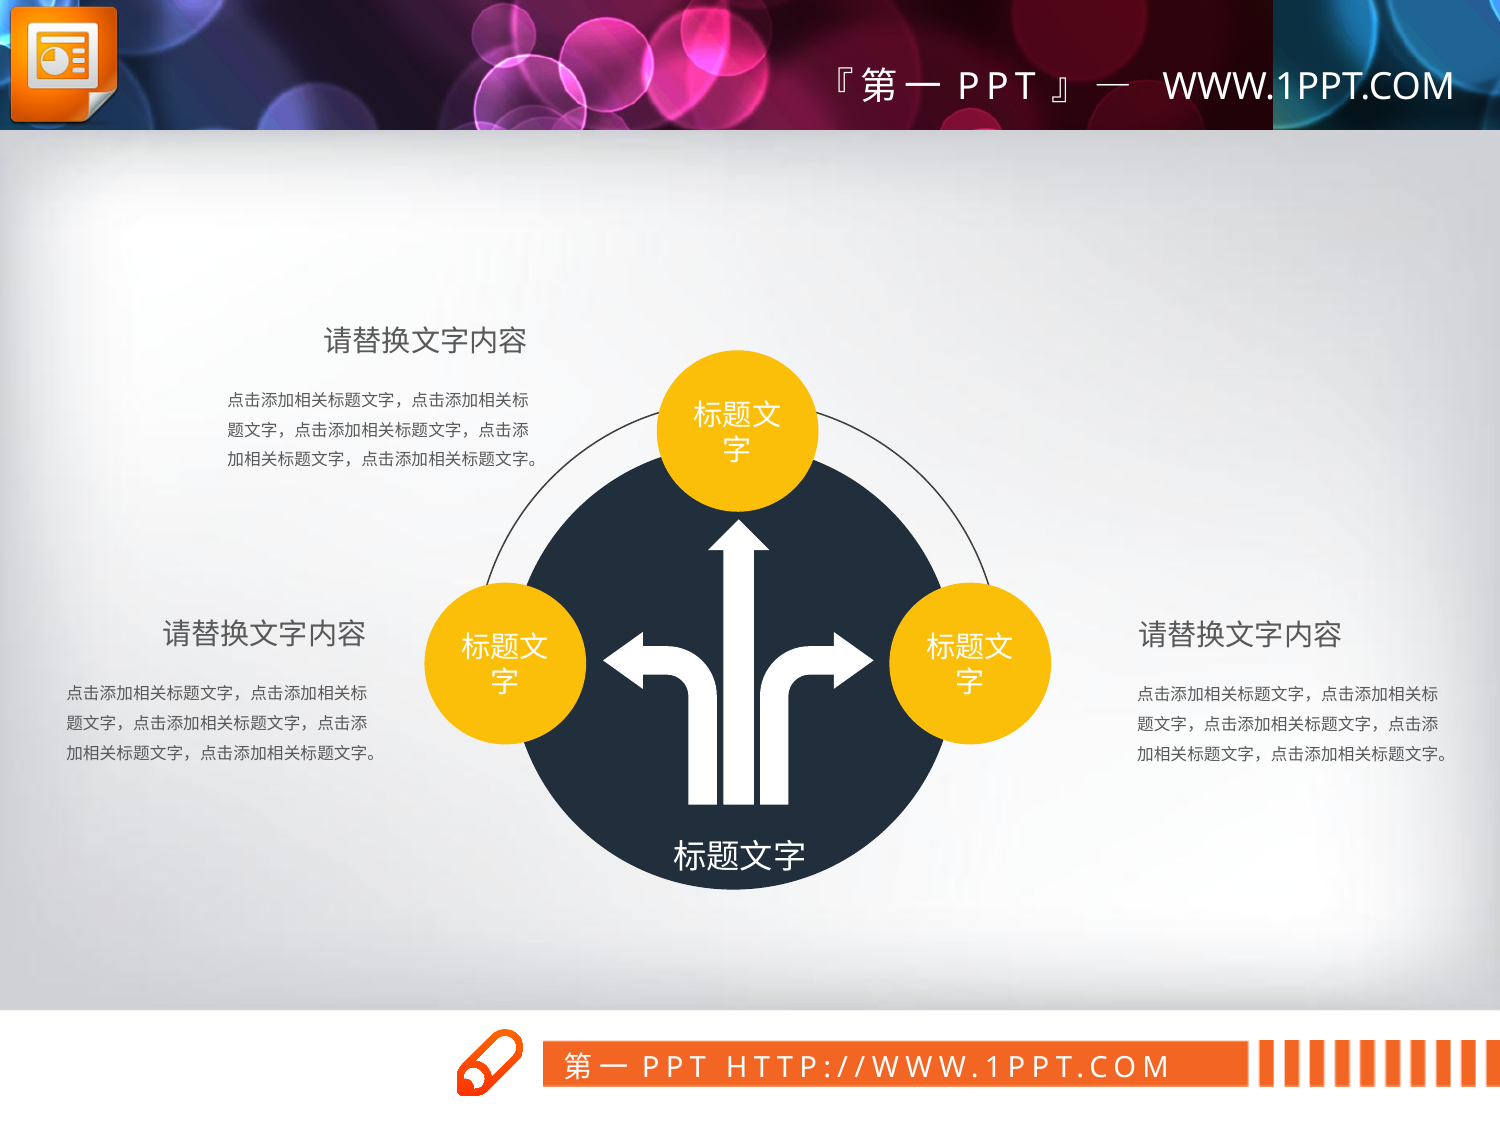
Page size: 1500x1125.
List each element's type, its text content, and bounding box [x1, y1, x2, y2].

text_box 标题文字 [889, 582, 1052, 745]
text_box [487, 412, 660, 585]
text_box 标题文字 [656, 350, 819, 512]
text_box 请替换文字内容 [1123, 608, 1358, 659]
picture [543, 1040, 1500, 1087]
text_box 标题文字 [632, 815, 848, 891]
text_box [524, 457, 944, 866]
picture [0, 0, 1500, 1012]
text_box 请替换文字内容 [146, 607, 382, 658]
text_box [603, 632, 717, 805]
text_box [708, 519, 770, 805]
text_box 请替换文字内容 [308, 314, 543, 365]
text_box [814, 412, 989, 587]
text_box 点击添加相关标题文字，点击添加相关标题文字，点击添加相关标题文字，点击添加相关标题文字，点击添加相关标题文字。 [46, 665, 383, 770]
text_box [760, 632, 874, 805]
text_box 点击添加相关标题文字，点击添加相关标题文字，点击添加相关标题文字，点击添加相关标题文字，点击添加相关标题文字。 [1122, 666, 1459, 771]
text_box 点击添加相关标题文字，点击添加相关标题文字，点击添加相关标题文字，点击添加相关标题文字，点击添加相关标题文字。 [207, 371, 544, 477]
text_box 标题文字 [424, 582, 587, 745]
